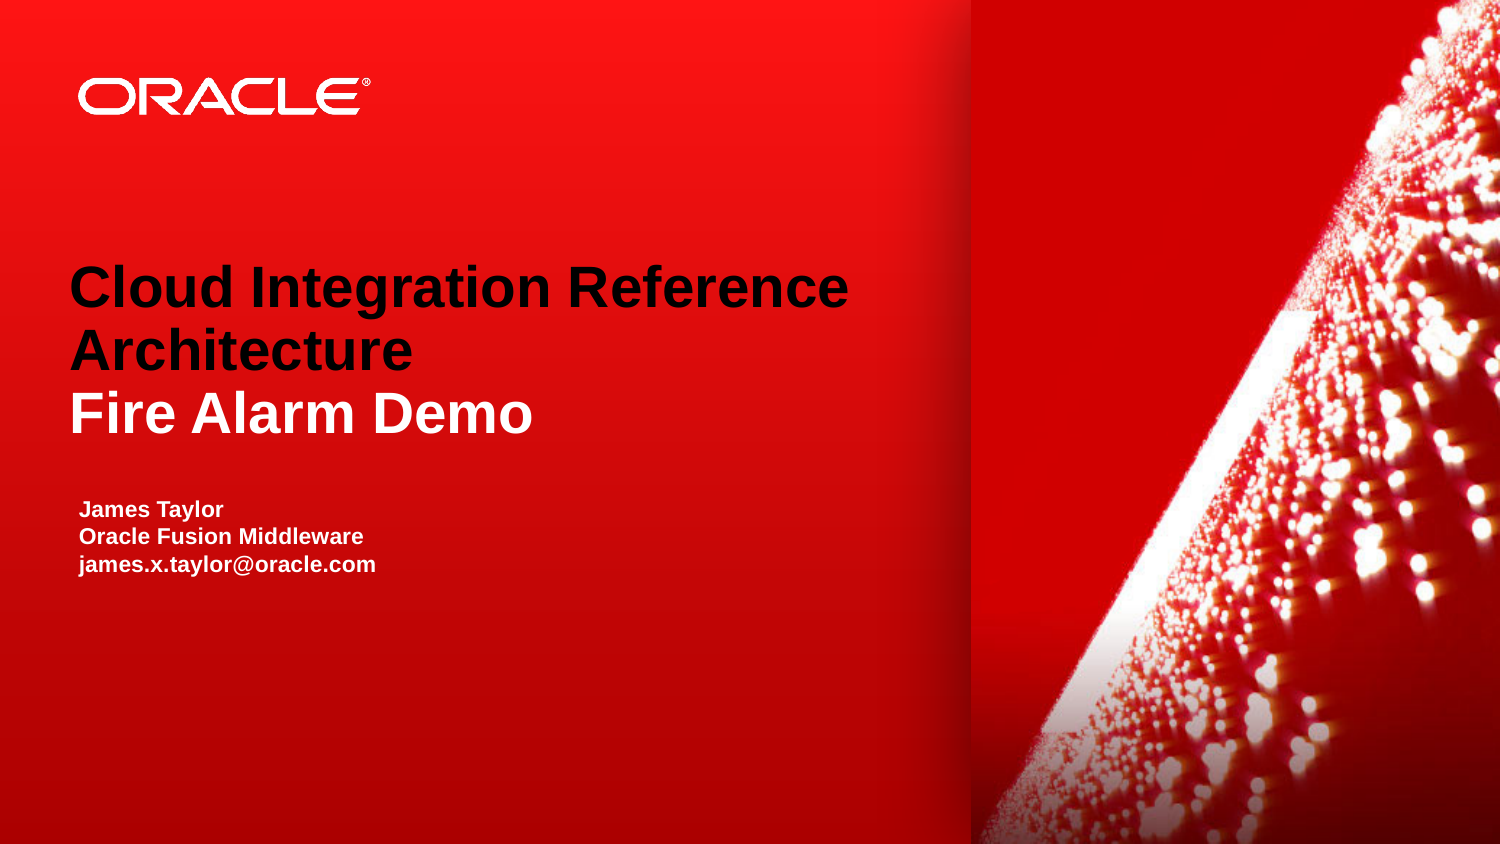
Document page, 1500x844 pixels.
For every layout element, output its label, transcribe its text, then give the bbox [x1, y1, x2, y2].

title Cloud Integration Reference Architecture Fire Alarm Demo [69, 231, 941, 447]
picture [42, 41, 396, 151]
list James Taylor Oracle Fusion Middleware james.x.taylor@oracle.com [78, 494, 904, 667]
picture [971, 0, 1500, 844]
